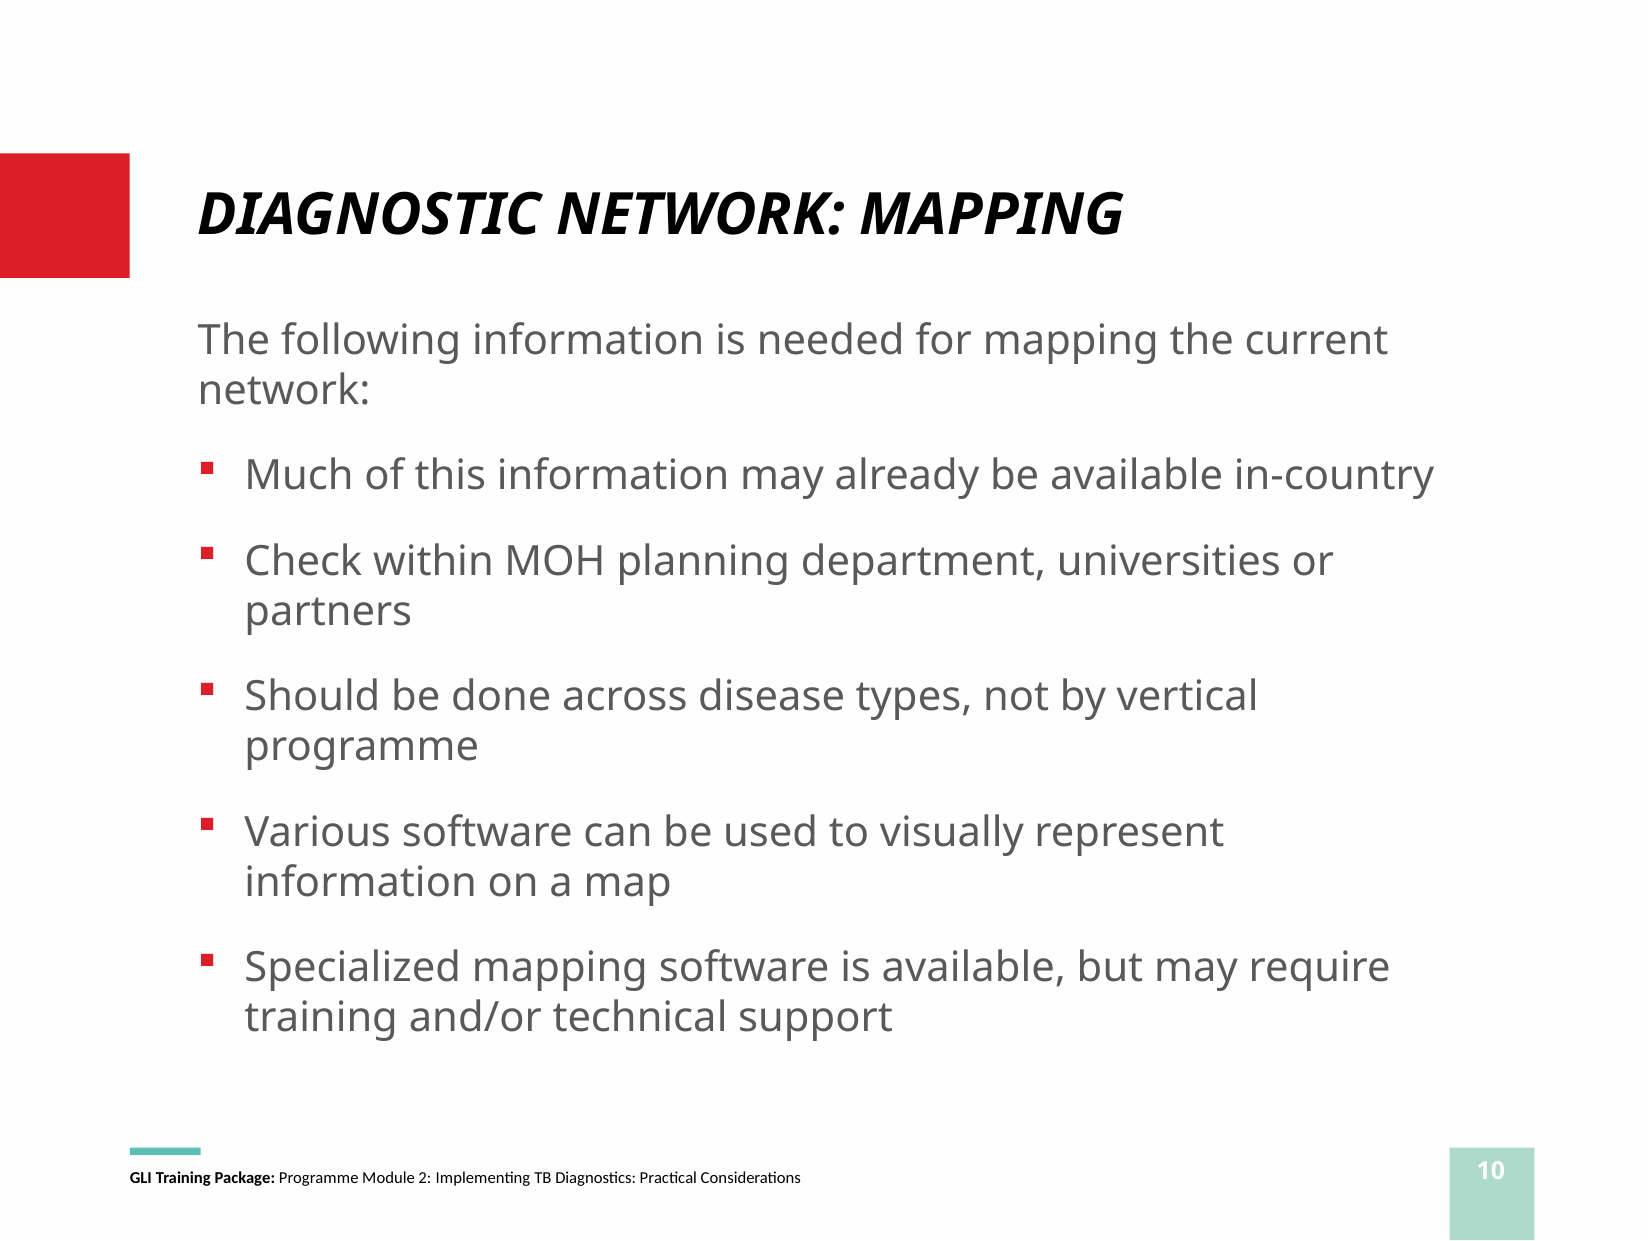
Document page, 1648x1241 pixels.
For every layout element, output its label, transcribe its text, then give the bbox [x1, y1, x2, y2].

list The following information is needed for mapping the current network: Much of this information may already be available in-country Check within MOH planning department, universities or partners Should be done across disease types, not by vertical programme Various software can be used to visually represent information on a map Specialized mapping software is available, but may require training and/or technical support [197, 312, 1450, 1070]
title DIAGNOSTIC NETWORK: MAPPING [197, 153, 1450, 278]
